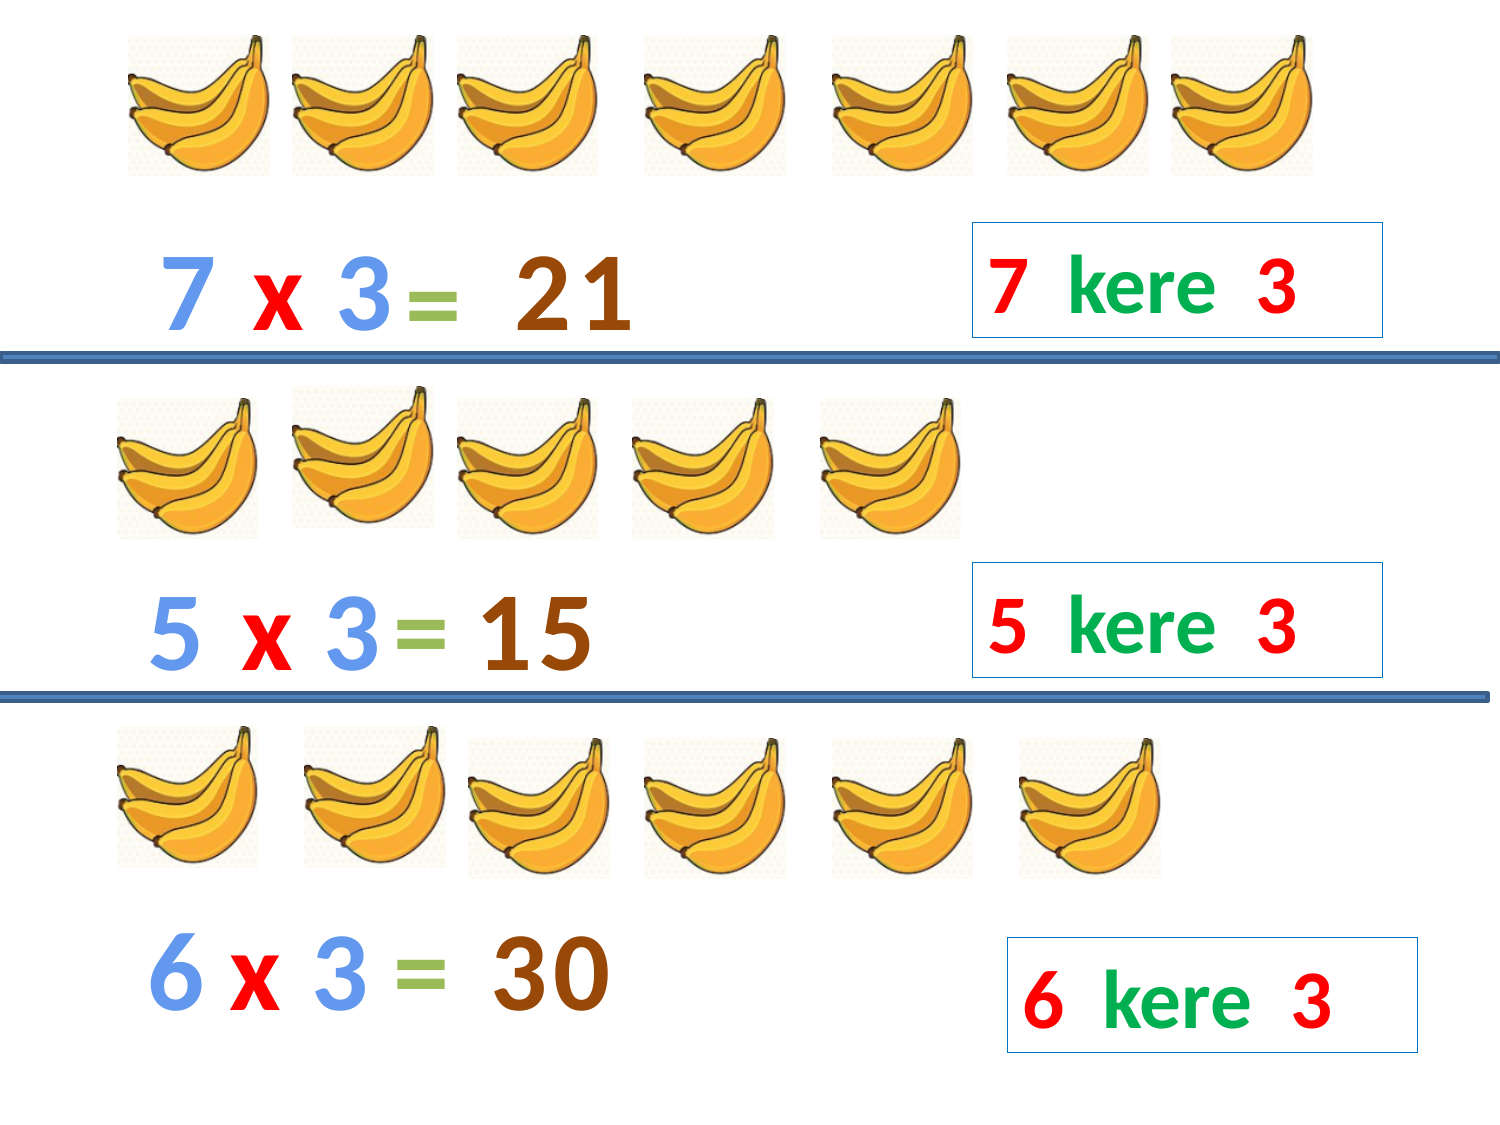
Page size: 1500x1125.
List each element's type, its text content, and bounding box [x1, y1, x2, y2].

picture [1171, 34, 1313, 176]
picture [820, 398, 962, 540]
text_box [0, 691, 1490, 703]
text_box [0, 351, 1500, 364]
picture [1019, 738, 1161, 880]
text_box 3 [296, 890, 378, 1041]
picture [128, 34, 270, 176]
text_box = [390, 222, 477, 351]
picture [456, 34, 598, 176]
text_box = [378, 550, 460, 691]
text_box = [378, 890, 457, 1041]
picture [644, 738, 786, 880]
text_box 3 [319, 210, 408, 351]
picture [1007, 34, 1149, 176]
text_box x [214, 890, 296, 1041]
text_box 5 [132, 550, 220, 691]
picture [632, 398, 774, 540]
picture [304, 726, 446, 868]
text_box 15 [460, 550, 612, 691]
picture [292, 386, 434, 528]
picture [831, 738, 973, 880]
text_box x [225, 550, 308, 691]
text_box 3 [308, 550, 378, 691]
picture [116, 726, 258, 868]
picture [456, 398, 598, 540]
picture [468, 738, 610, 880]
text_box 21 [480, 210, 668, 351]
text_box x [237, 210, 319, 351]
picture [292, 34, 434, 176]
text_box 30 [457, 890, 645, 1041]
picture [116, 398, 258, 540]
text_box 6 [132, 890, 214, 1041]
text_box 5 kere 3 [972, 562, 1383, 678]
text_box = [390, 364, 477, 373]
picture [831, 34, 973, 176]
text_box 7 [144, 210, 232, 351]
text_box 6 kere 3 [1007, 937, 1418, 1053]
picture [644, 34, 786, 176]
text_box 7 kere 3 [972, 222, 1383, 338]
